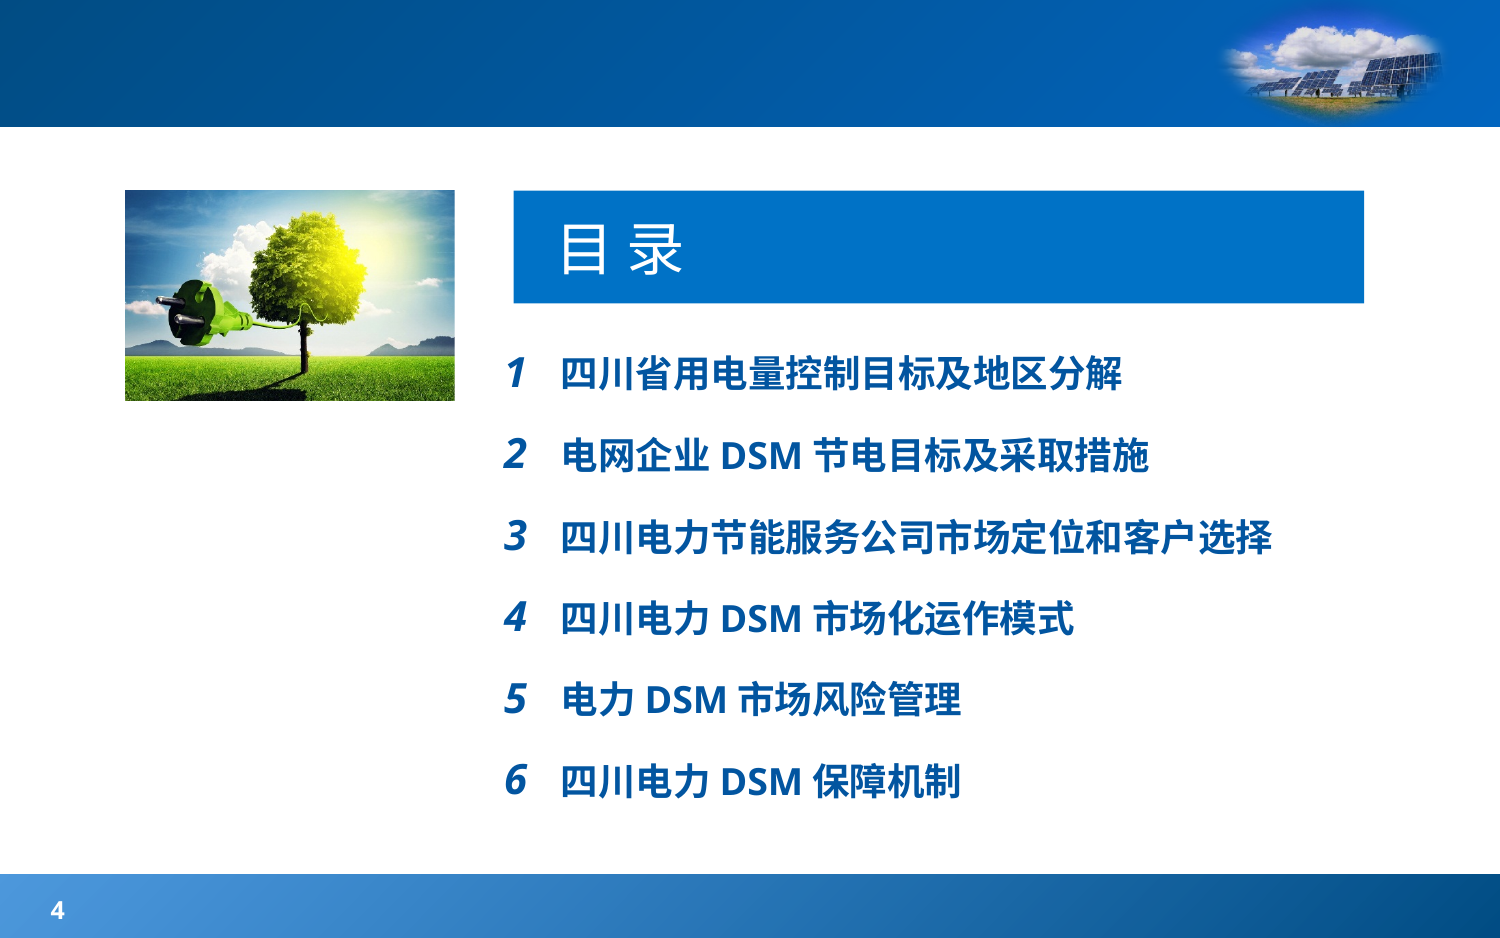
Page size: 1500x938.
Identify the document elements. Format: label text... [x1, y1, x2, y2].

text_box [489, 663, 1354, 731]
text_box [489, 419, 1354, 486]
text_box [489, 745, 1354, 812]
picture [124, 190, 455, 401]
picture [1233, 6, 1433, 113]
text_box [489, 582, 1354, 649]
text_box 目 录 [513, 190, 1365, 304]
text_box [489, 500, 1412, 567]
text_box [489, 337, 1354, 404]
